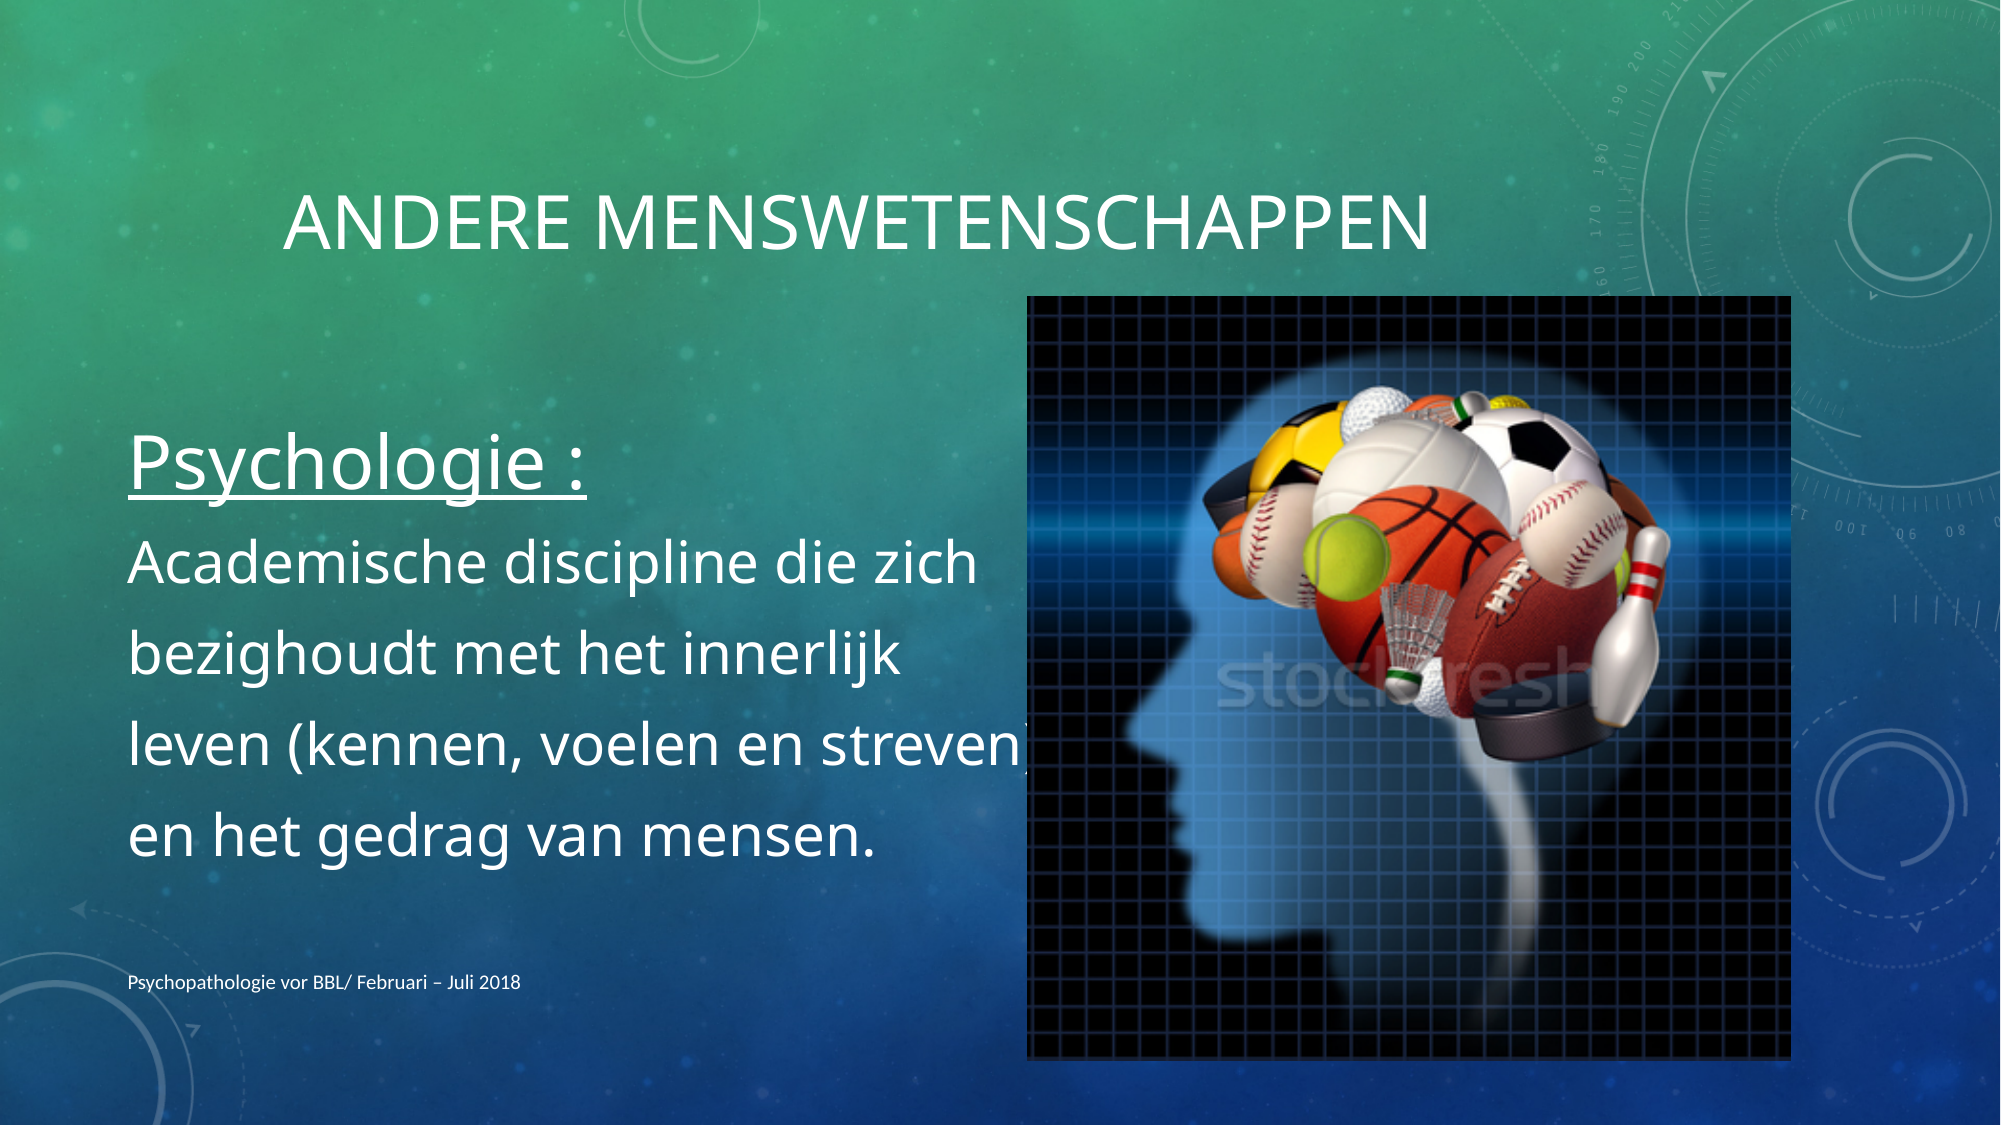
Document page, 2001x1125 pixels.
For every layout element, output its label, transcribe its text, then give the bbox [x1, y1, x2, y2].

title Andere menswetenschappen [112, 99, 1775, 339]
picture [0, 0, 2001, 1125]
footer Psychopathologie vor BBL/ Februari – Juli 2018 [112, 963, 653, 1025]
list Psychologie : Academische discipline die zich bezighoudt met het innerlijk leven (kennen, voelen en streven) en het gedrag van mensen. [112, 356, 1021, 482]
